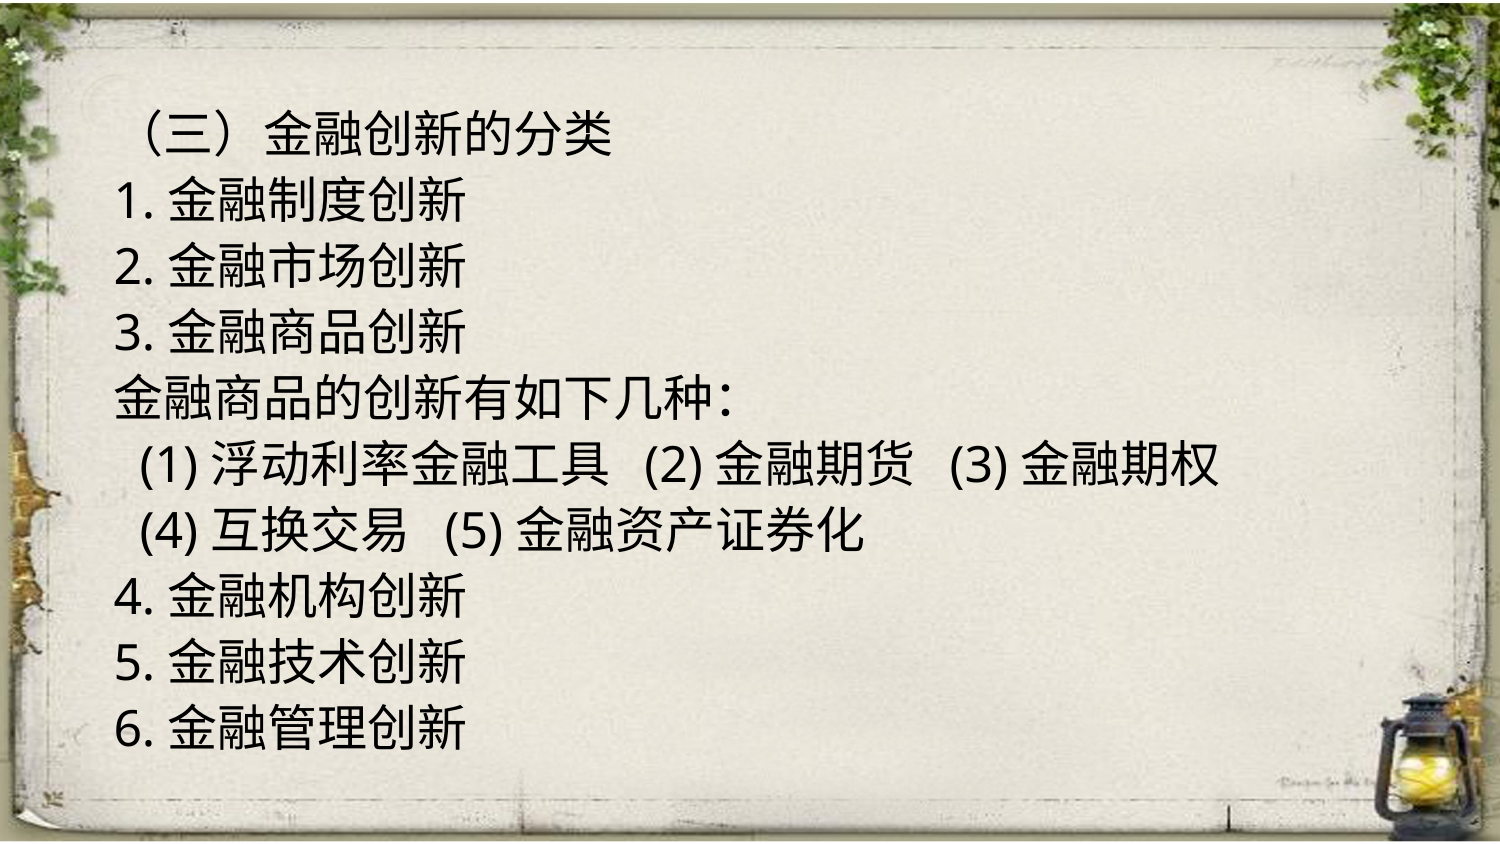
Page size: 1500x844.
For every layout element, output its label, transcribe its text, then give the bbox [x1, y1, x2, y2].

text_box （三）金融创新的分类 1.金融制度创新 2.金融市场创新 3.金融商品创新 金融商品的创新有如下几种： (1)浮动利率金融工具 (2)金融期货 (3)金融期权 (4)互换交易 (5)金融资产证券化 4.金融机构创新 5.金融技术创新 6.金融管理创新 [98, 89, 1456, 844]
picture [0, 0, 1500, 844]
